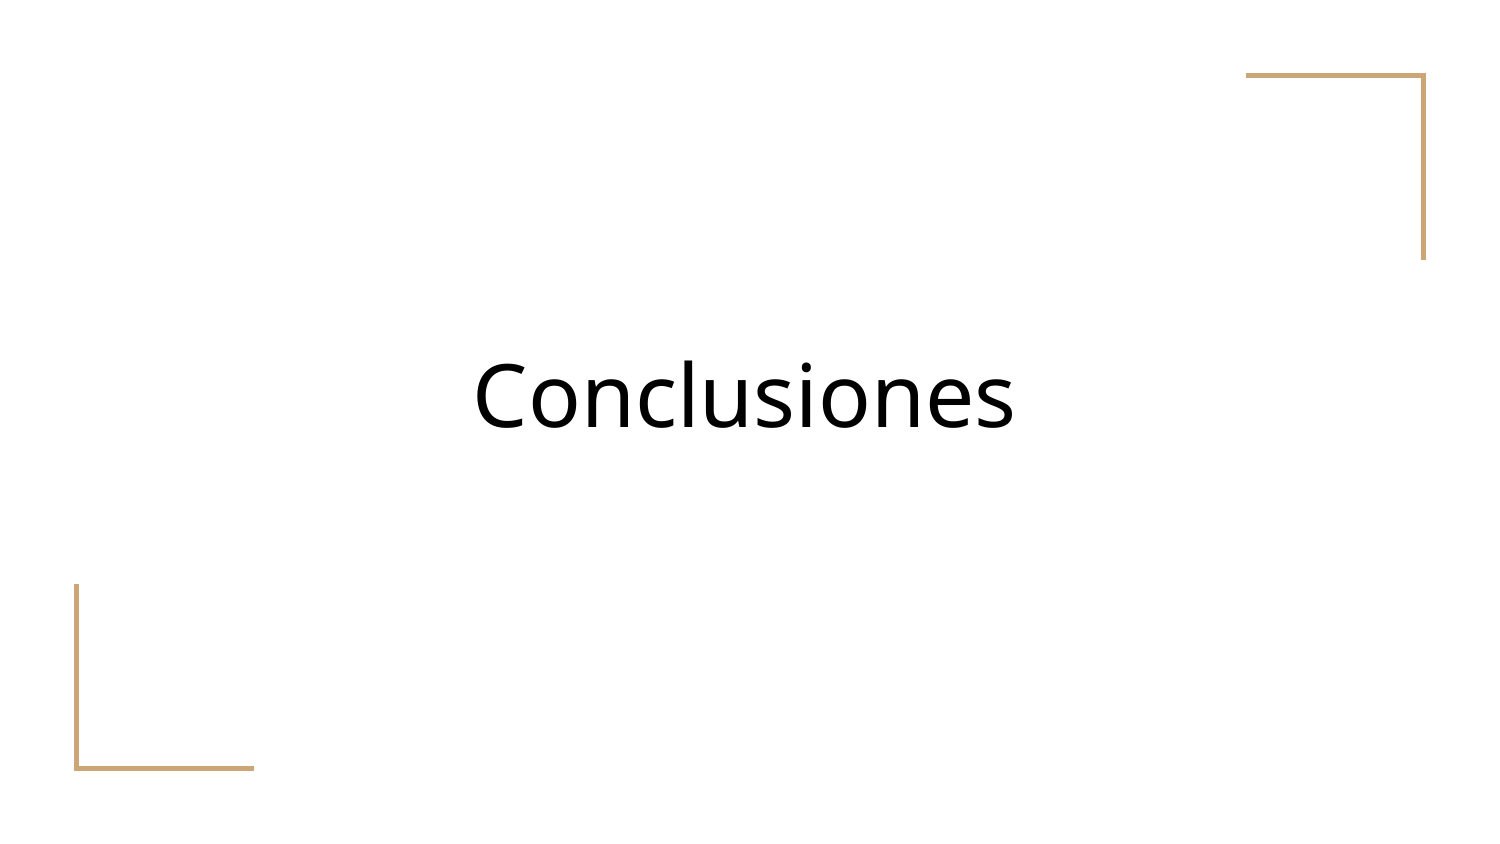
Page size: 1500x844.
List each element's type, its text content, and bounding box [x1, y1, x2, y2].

title Conclusiones [121, 267, 1368, 519]
